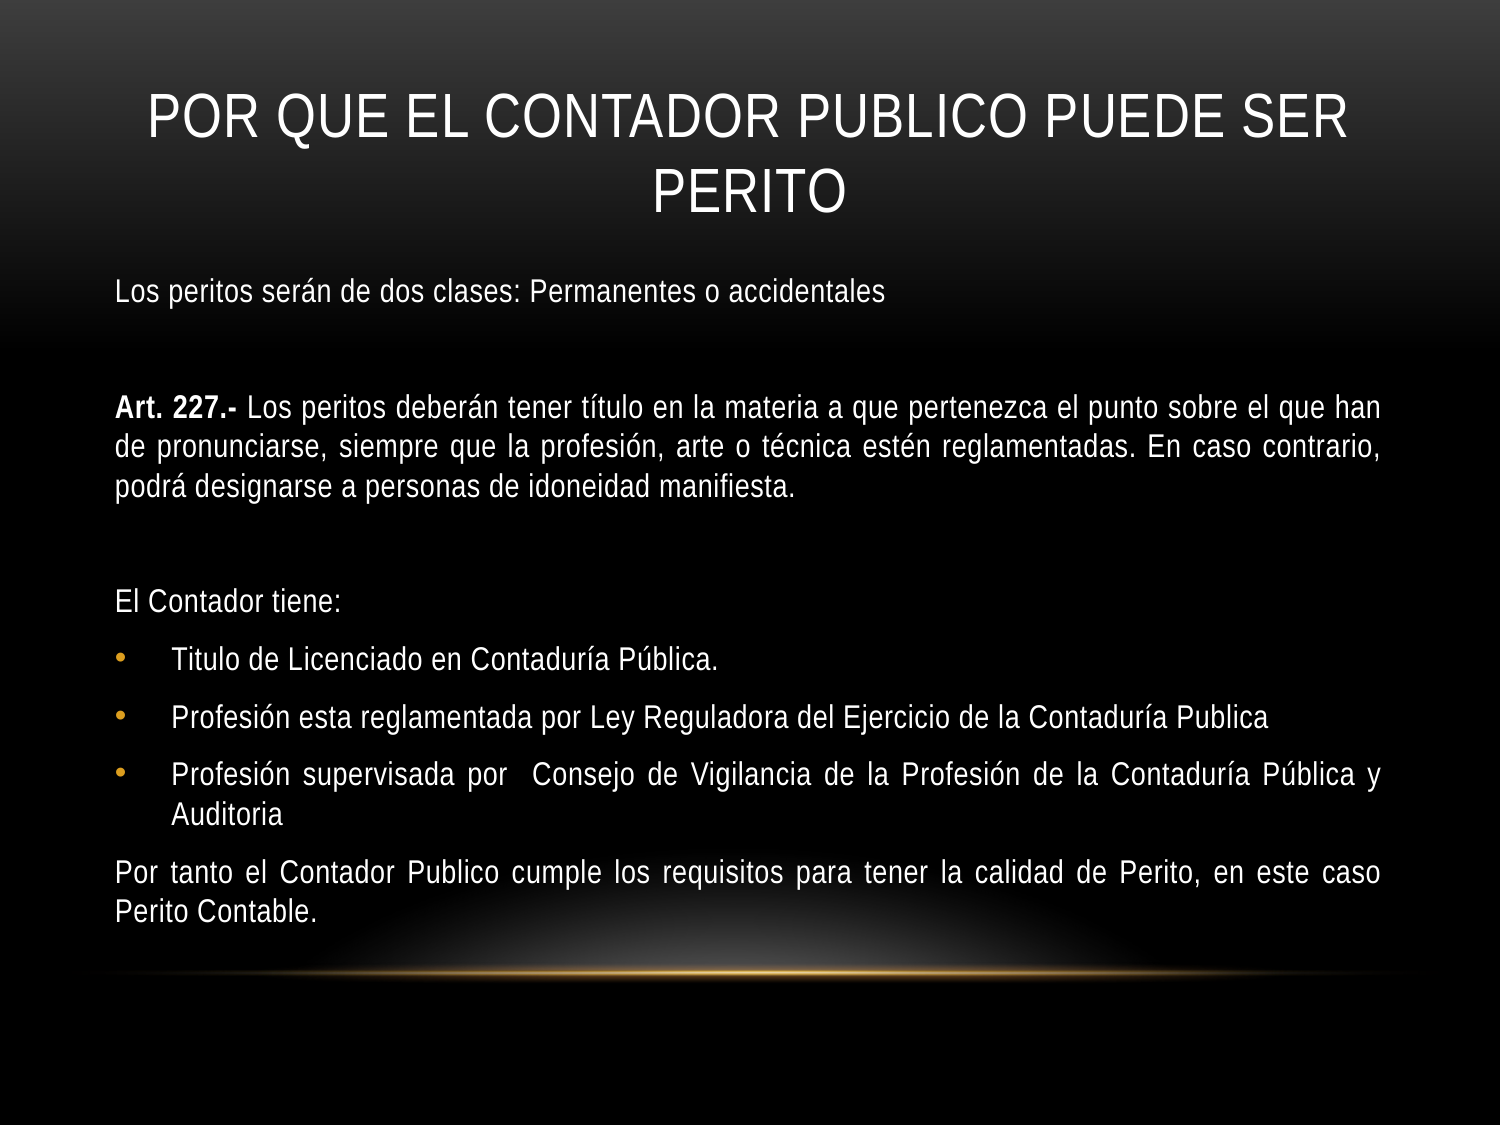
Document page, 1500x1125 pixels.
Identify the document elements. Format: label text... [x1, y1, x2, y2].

picture [0, 0, 1500, 1125]
title Por que el contador publico puede ser perito [99, 45, 1400, 233]
list Los peritos serán de dos clases: Permanentes o accidentales Art. 227.- Los peritos deberán tener título en la materia a que pertenezca el punto sobre el que han de pronunciarse, siempre que la profesión, arte o técnica estén reglamentadas. En caso contrario, podrá designarse a personas de idoneidad manifiesta. El Contador tiene: Titulo de Licenciado en Contaduría Pública. Profesión esta reglamentada por Ley Reguladora del Ejercicio de la Contaduría Publica Profesión supervisada por Consejo de Vigilancia de la Profesión de la Contaduría Pública y Auditoria Por tanto el Contador Publico cumple los requisitos para tener la calidad de Perito, en este caso Perito Contable. [99, 262, 1400, 938]
